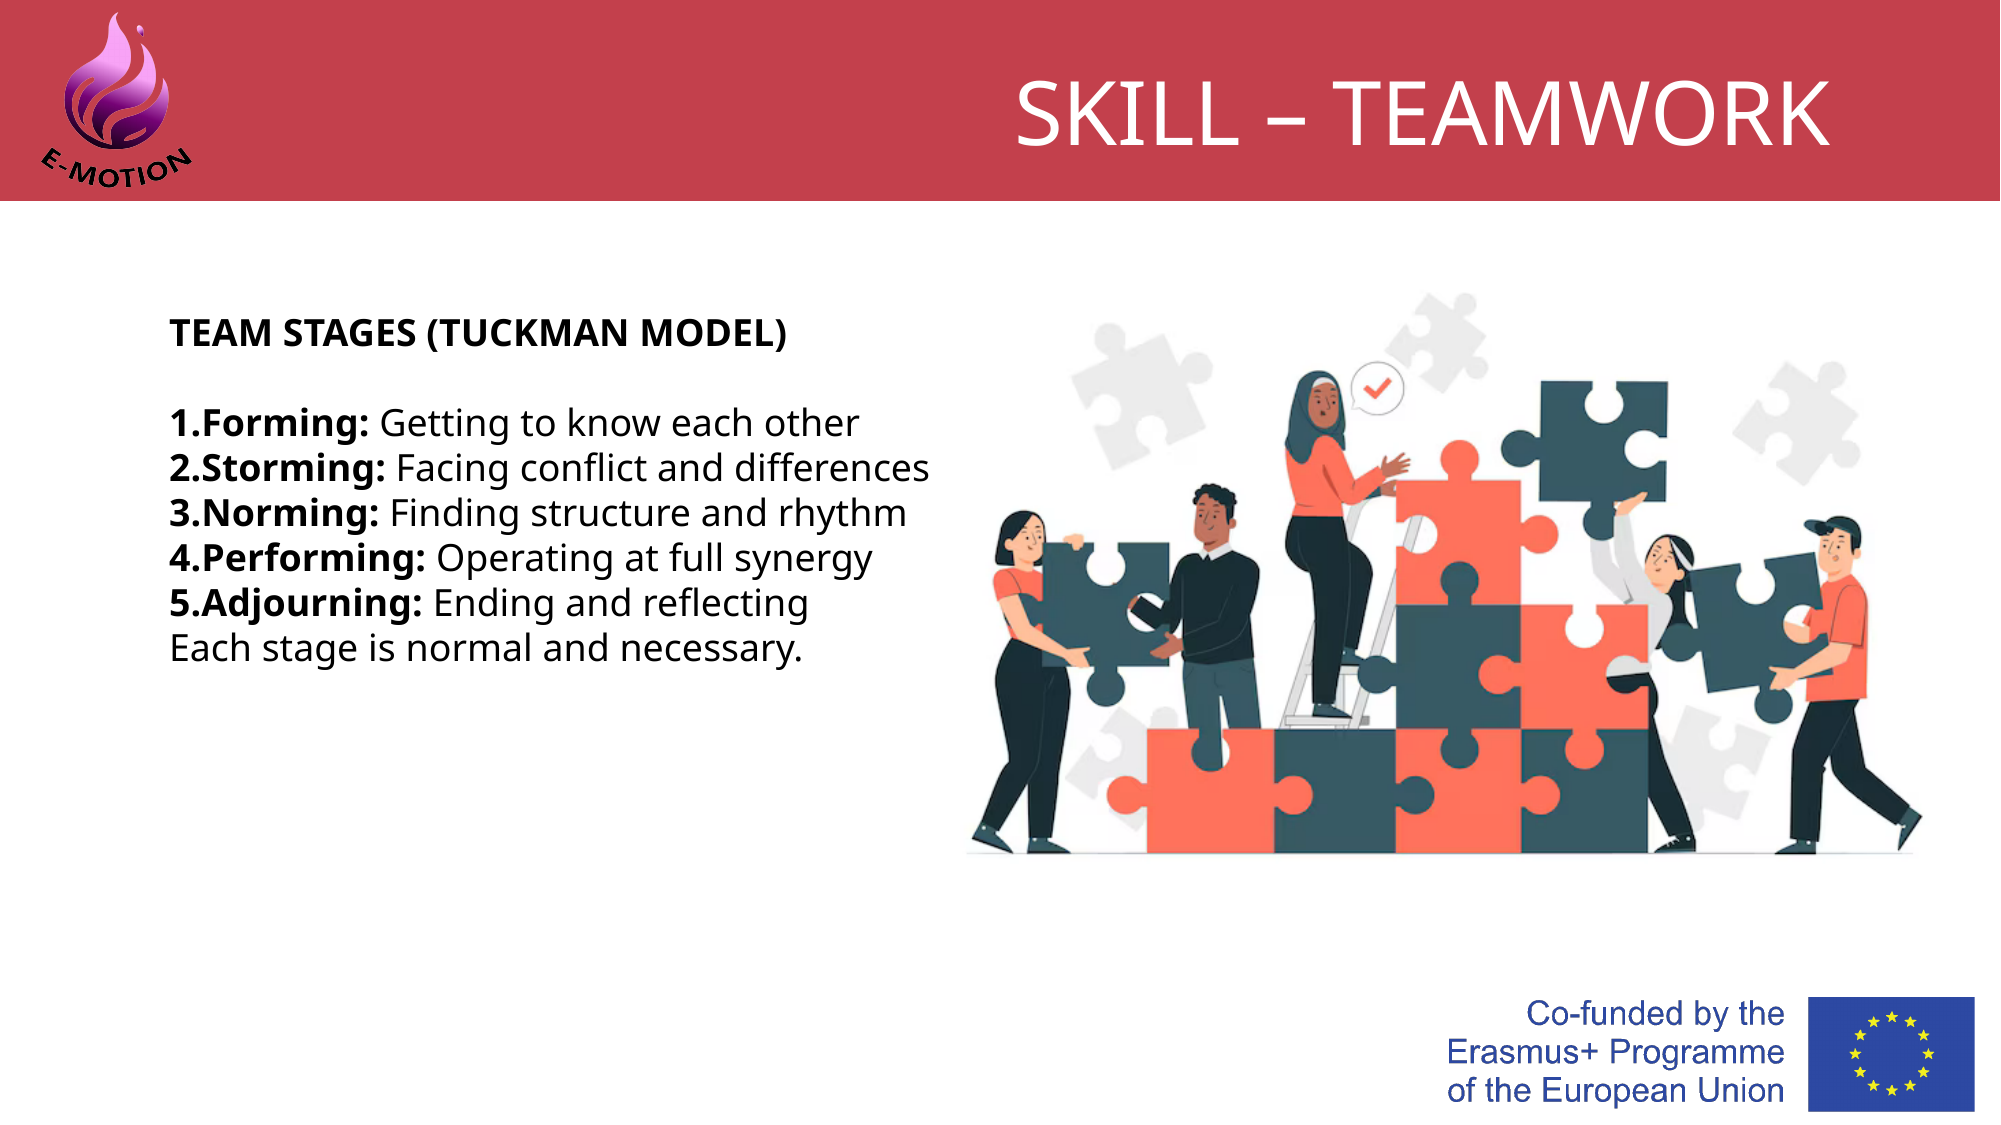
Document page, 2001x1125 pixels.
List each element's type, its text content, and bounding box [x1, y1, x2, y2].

picture [1396, 995, 1975, 1116]
picture [0, 0, 253, 247]
text_box TEAM STAGES (TUCKMAN MODEL) Forming: Getting to know each other Storming: Facing conflict and differences Norming: Finding structure and rhythm Performing: Operating at full synergy Adjourning: Ending and reflecting Each stage is normal and necessary. [154, 300, 929, 676]
picture [934, 246, 1946, 921]
text_box SKILL – TEAMWORK [587, 48, 1846, 300]
